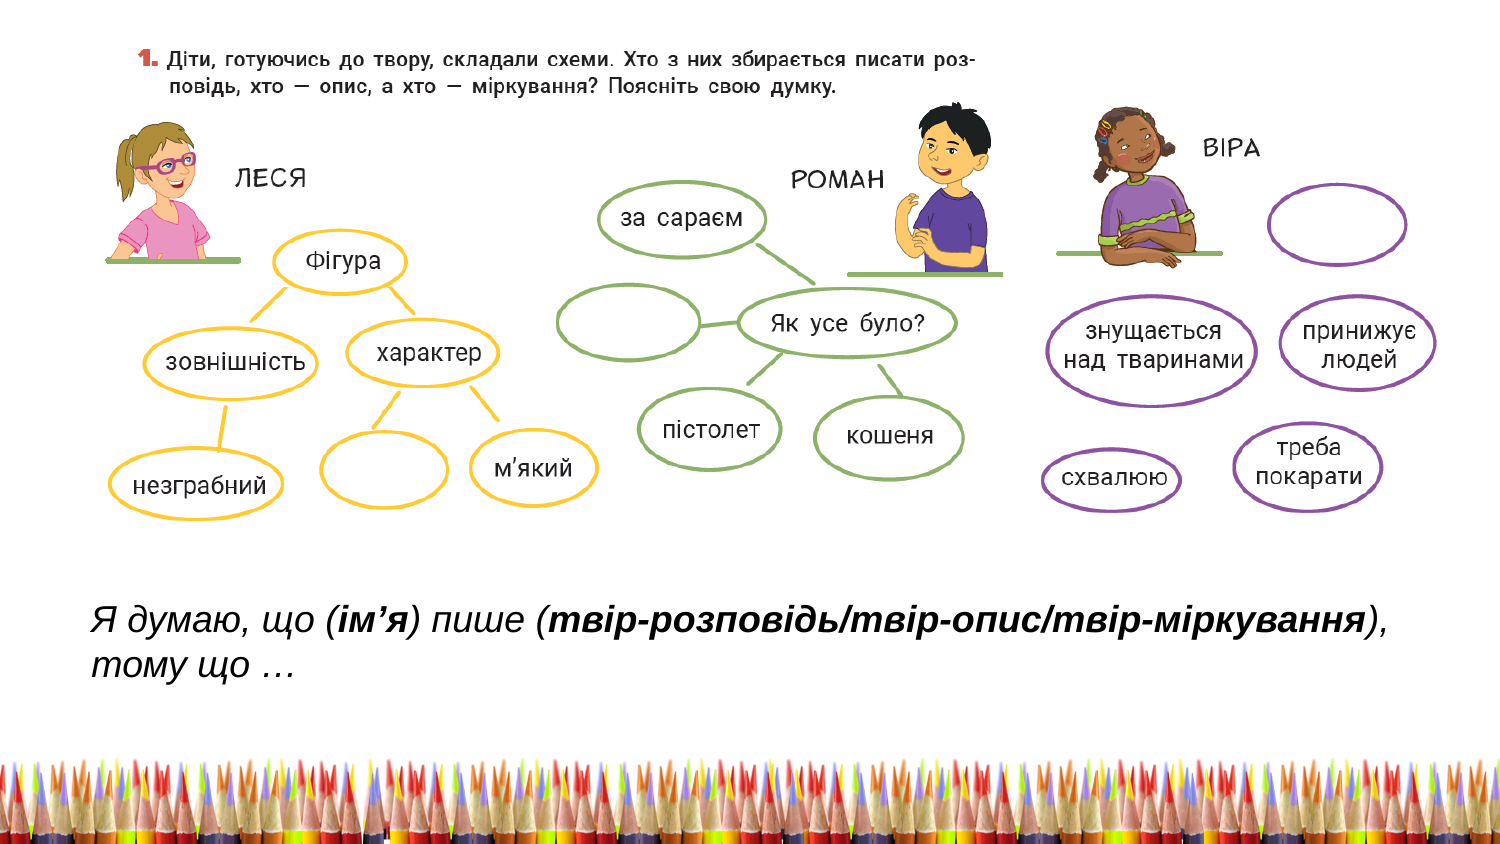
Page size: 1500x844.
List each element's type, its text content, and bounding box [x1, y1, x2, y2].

text_box Я думаю, що (ім’я) пише (твір-розповідь/твір-опис/твір-міркування), тому що … [76, 587, 1424, 737]
picture [0, 756, 1500, 844]
picture [52, 31, 1453, 532]
